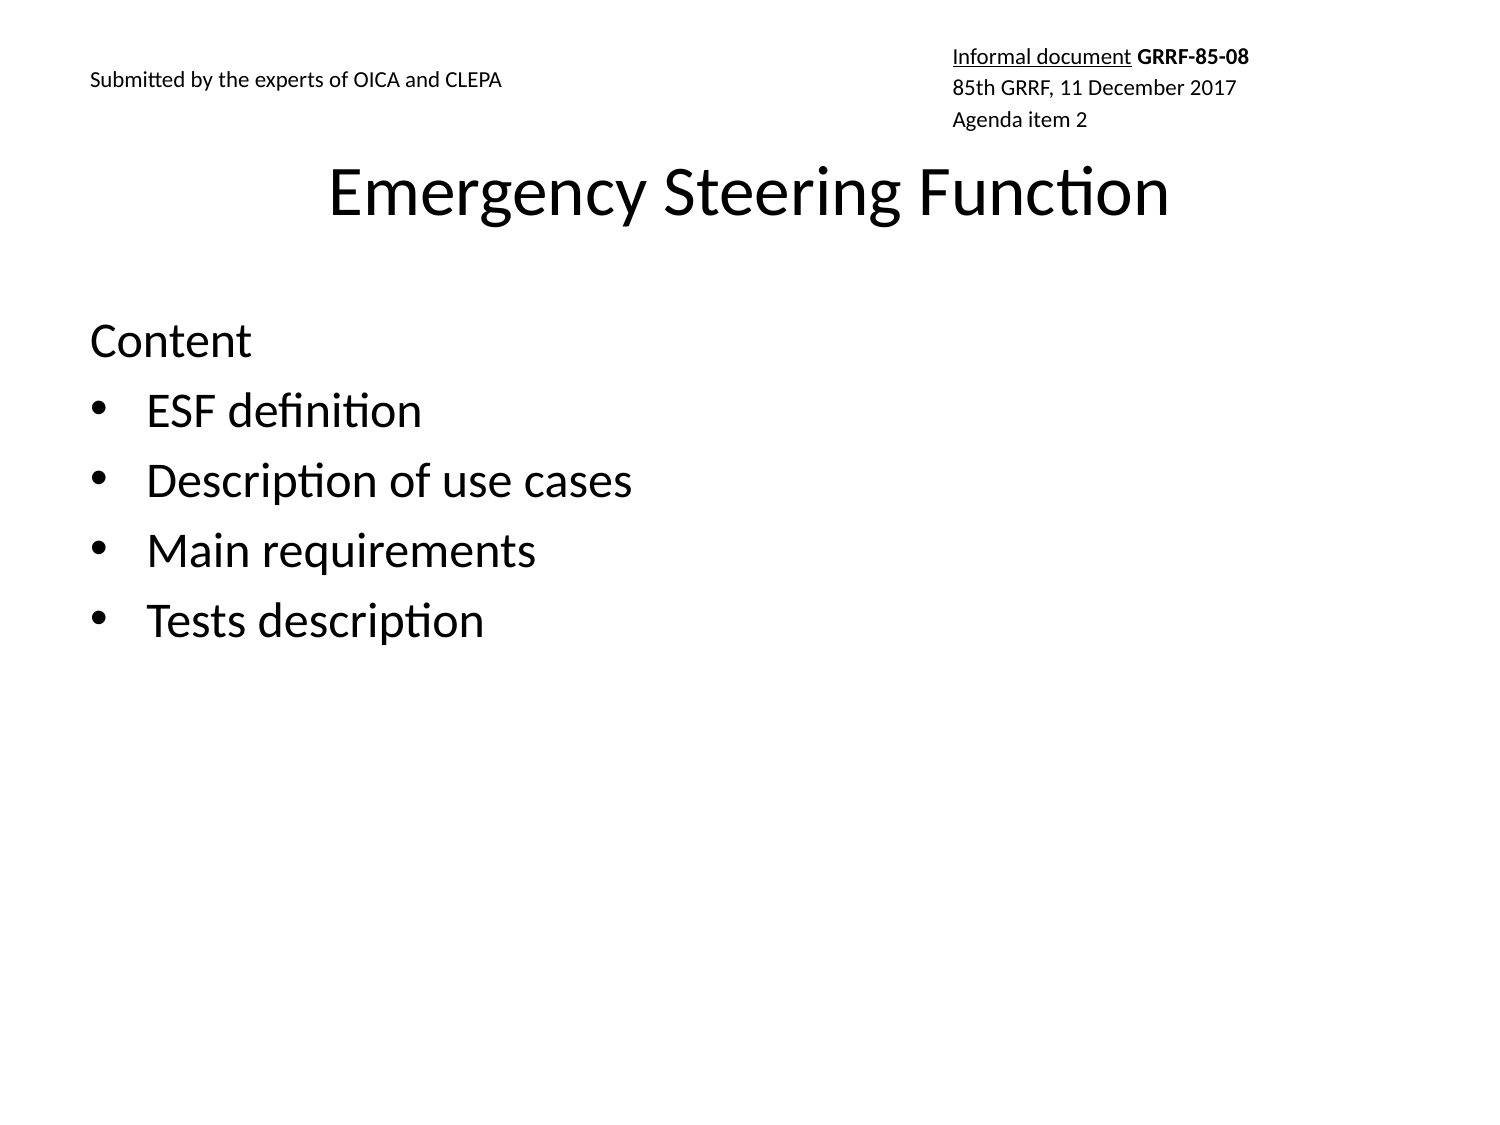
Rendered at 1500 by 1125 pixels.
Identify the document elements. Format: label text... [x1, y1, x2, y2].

title Emergency Steering Function [75, 50, 1425, 238]
text_box Submitted by the experts of OICA and CLEPA [74, 53, 525, 100]
list Content ESF definition Description of use cases Main requirements Tests description [75, 299, 1425, 1005]
text_box Informal document GRRF-85-08 85th GRRF, 11 December 2017 Agenda item 2 [937, 29, 1388, 77]
